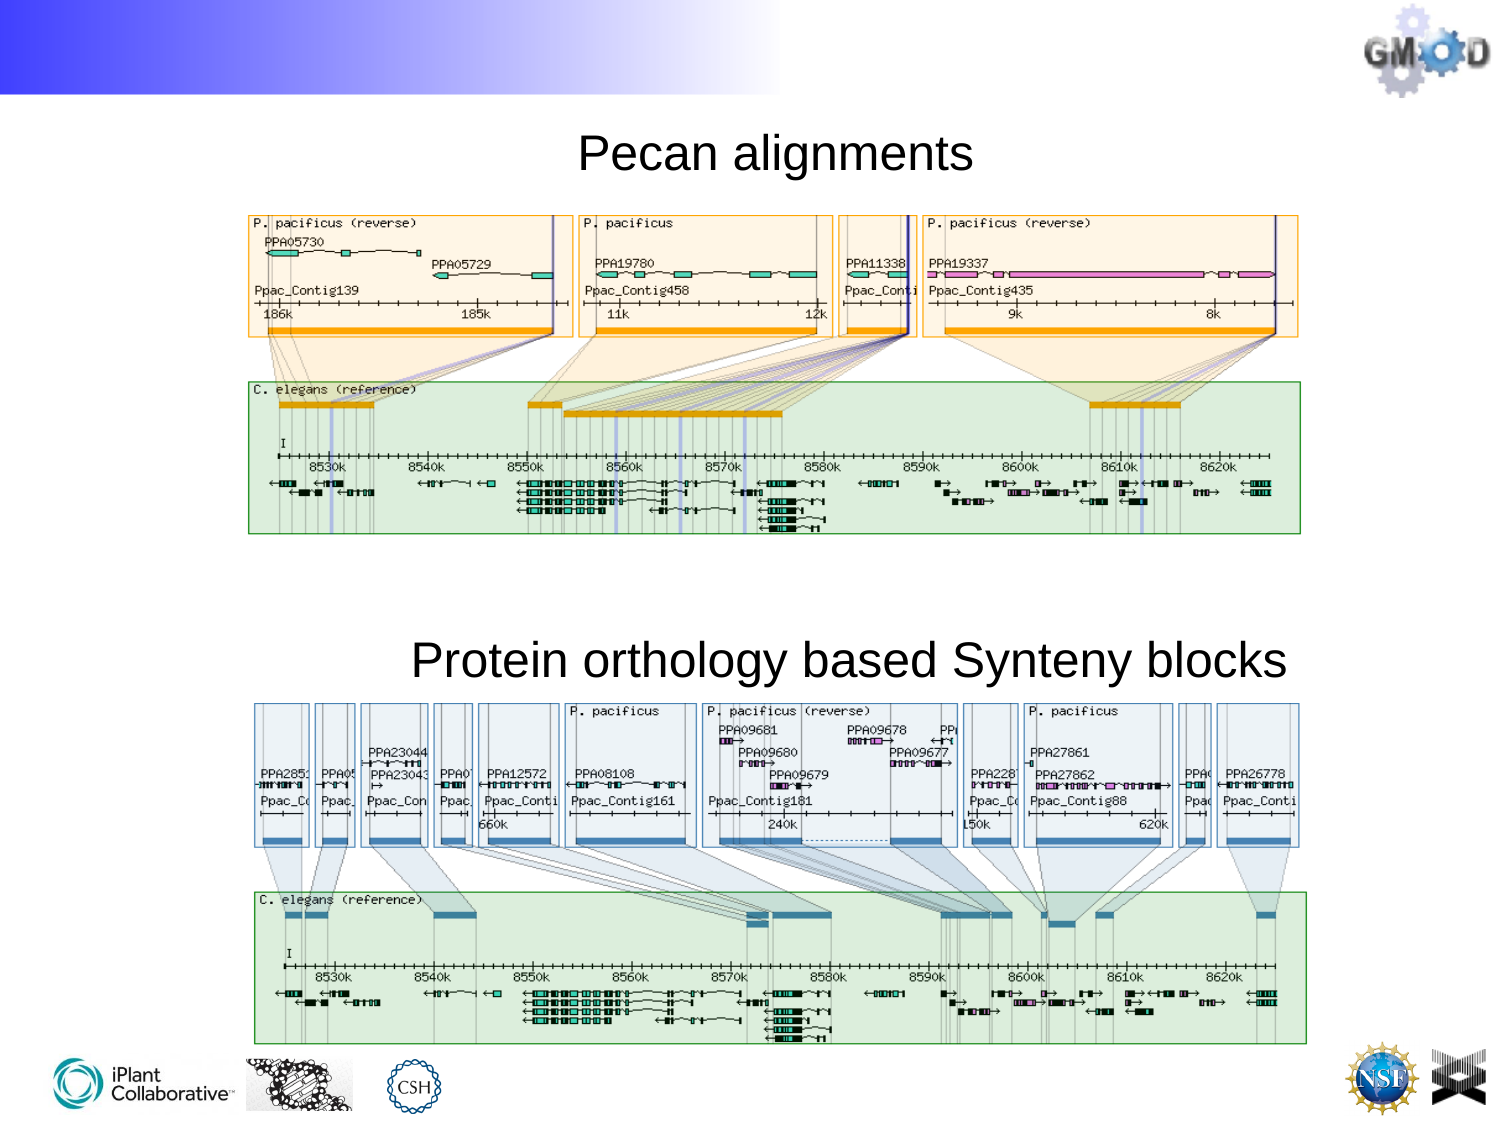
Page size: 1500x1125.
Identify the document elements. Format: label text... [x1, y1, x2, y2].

picture [248, 702, 1312, 1050]
picture [39, 1053, 240, 1115]
picture [382, 1054, 442, 1116]
picture [1431, 1049, 1487, 1105]
text_box [0, 0, 1497, 98]
picture [246, 1056, 353, 1113]
text_box Pecan alignments [562, 112, 989, 188]
picture [1344, 1040, 1420, 1116]
text_box Protein orthology based Synteny blocks [395, 620, 1048, 695]
picture [242, 215, 1307, 541]
